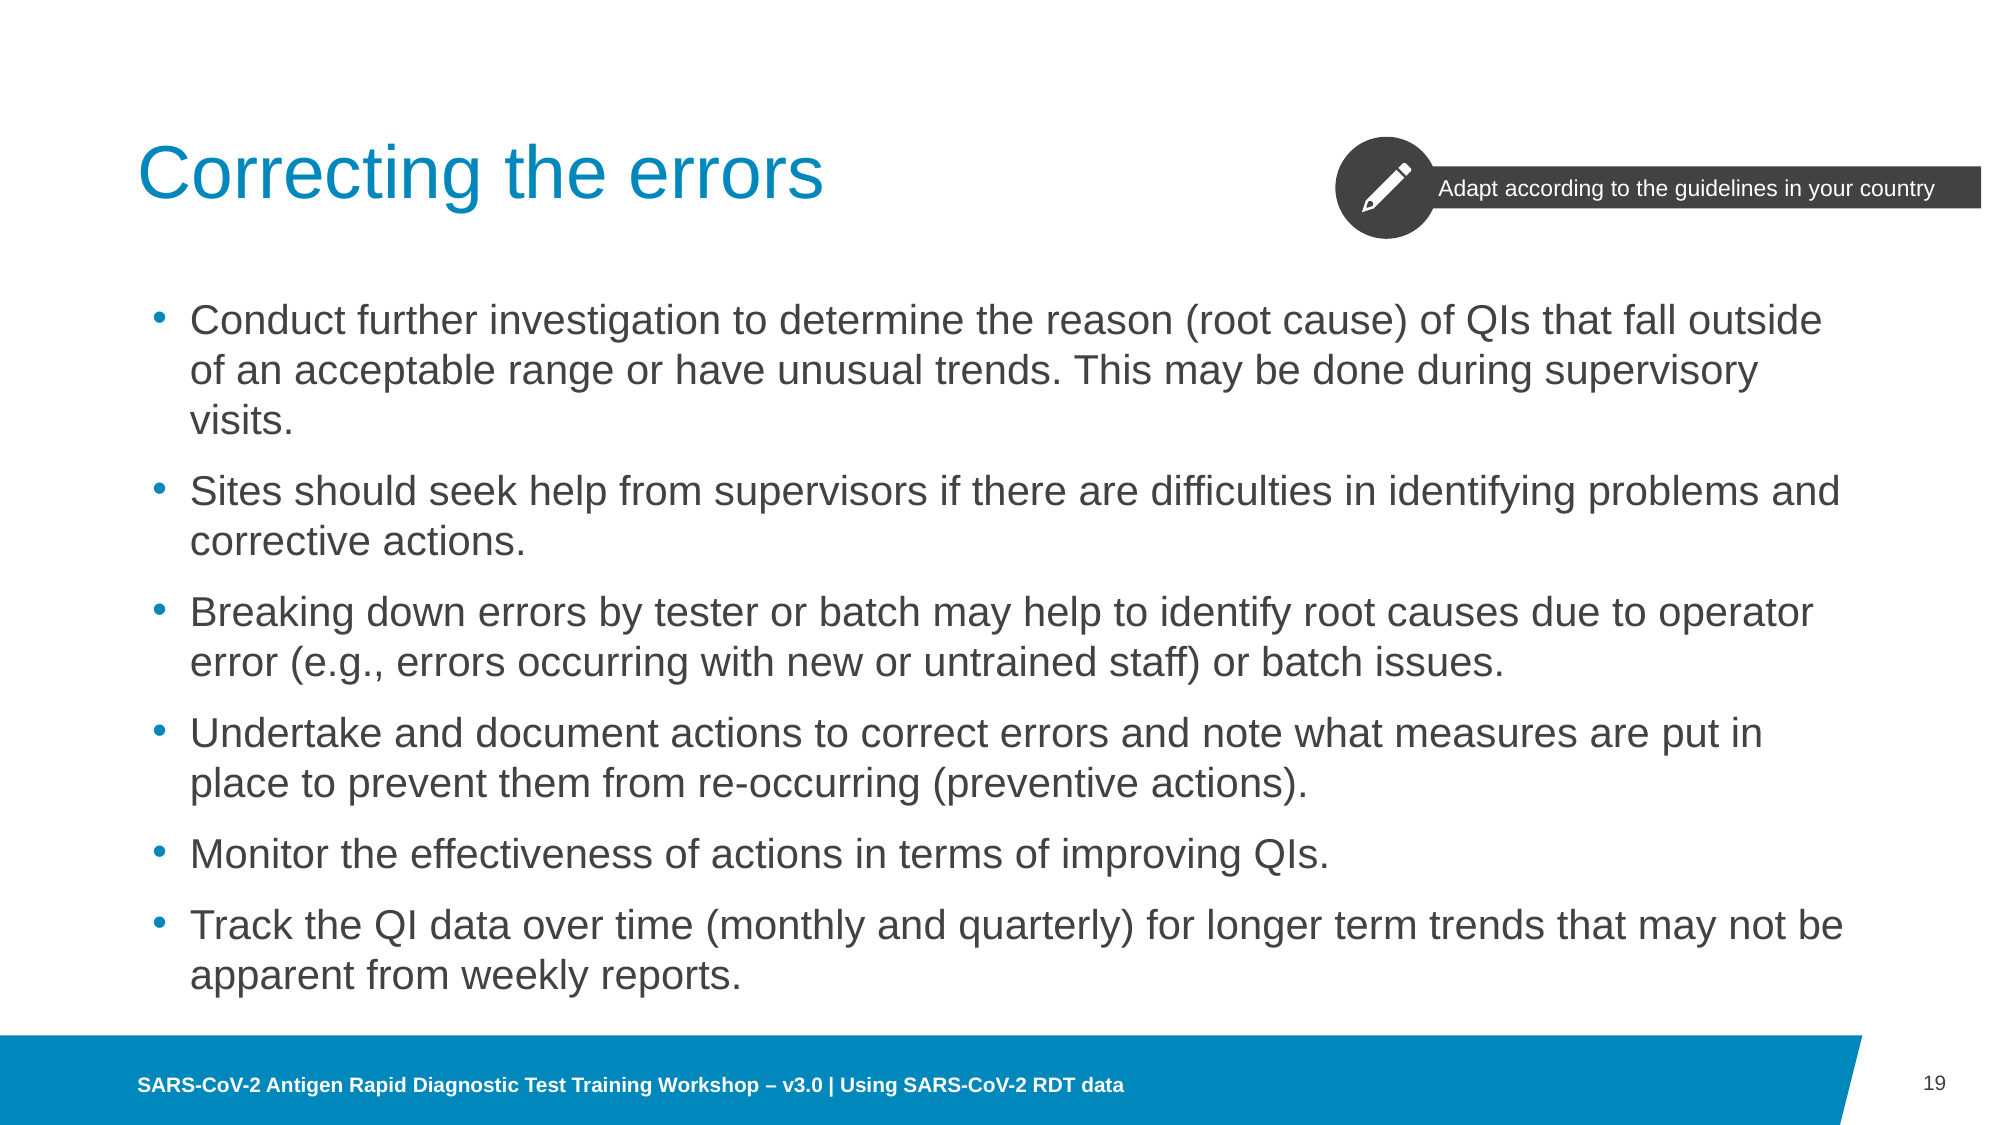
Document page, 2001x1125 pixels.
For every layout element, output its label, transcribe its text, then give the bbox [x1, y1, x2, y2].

list Conduct further investigation to determine the reason (root cause) of QIs that fall outside of an acceptable range or have unusual trends. This may be done during supervisory visits. Sites should seek help from supervisors if there are difficulties in identifying problems and corrective actions. Breaking down errors by tester or batch may help to identify root causes due to operator error (e.g., errors occurring with new or untrained staff) or batch issues. Undertake and document actions to correct errors and note what measures are put in place to prevent them from re-occurring (preventive actions). Monitor the effectiveness of actions in terms of improving QIs. Track the QI data over time (monthly and quarterly) for longer term trends that may not be apparent from weekly reports. [137, 284, 1863, 1014]
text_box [1337, 138, 1982, 237]
title Correcting the errors [137, 59, 1863, 215]
footer SARS-CoV-2 Antigen Rapid Diagnostic Test Training Workshop – v3.0 | Using SARS-CoV-2 RDT data [137, 1042, 1338, 1125]
slide_number 19 [1862, 1035, 1947, 1125]
